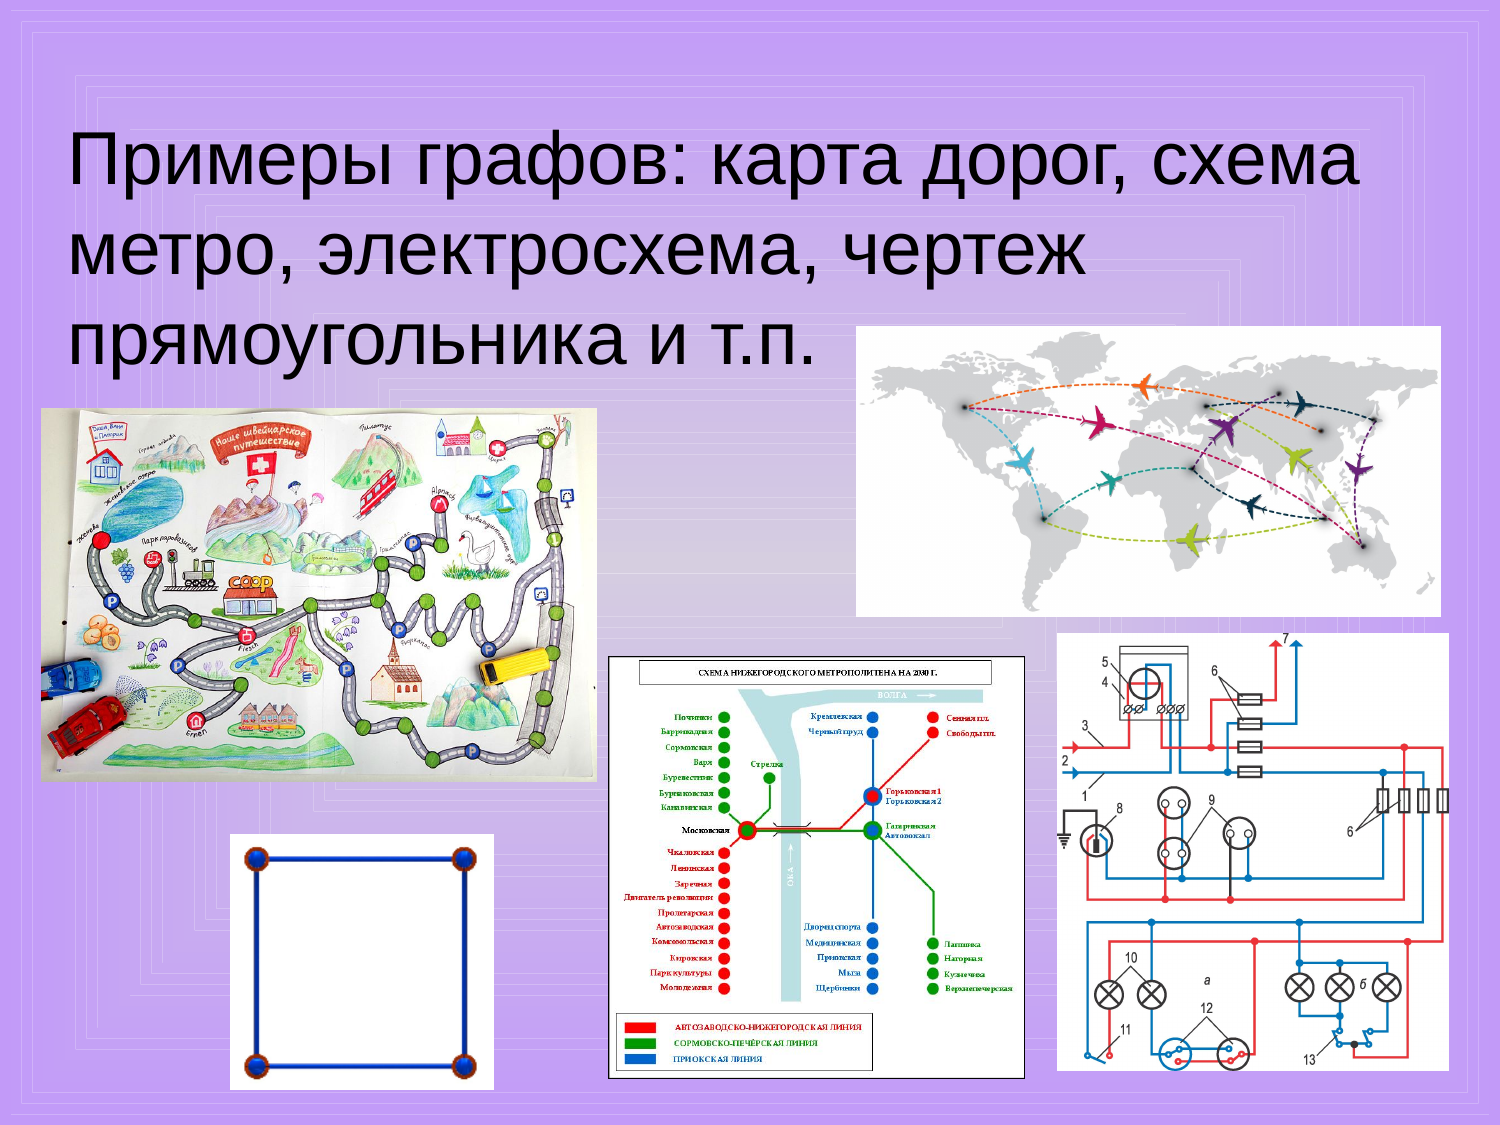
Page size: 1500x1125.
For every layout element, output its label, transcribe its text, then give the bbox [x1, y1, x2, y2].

text_box Примеры графов: карта дорог, схема метро, электросхема, чертеж прямоугольника и т.п. [53, 101, 1412, 387]
picture [229, 833, 495, 1090]
picture [40, 408, 597, 783]
picture [855, 325, 1442, 617]
picture [608, 656, 1025, 1079]
picture [1056, 633, 1449, 1072]
